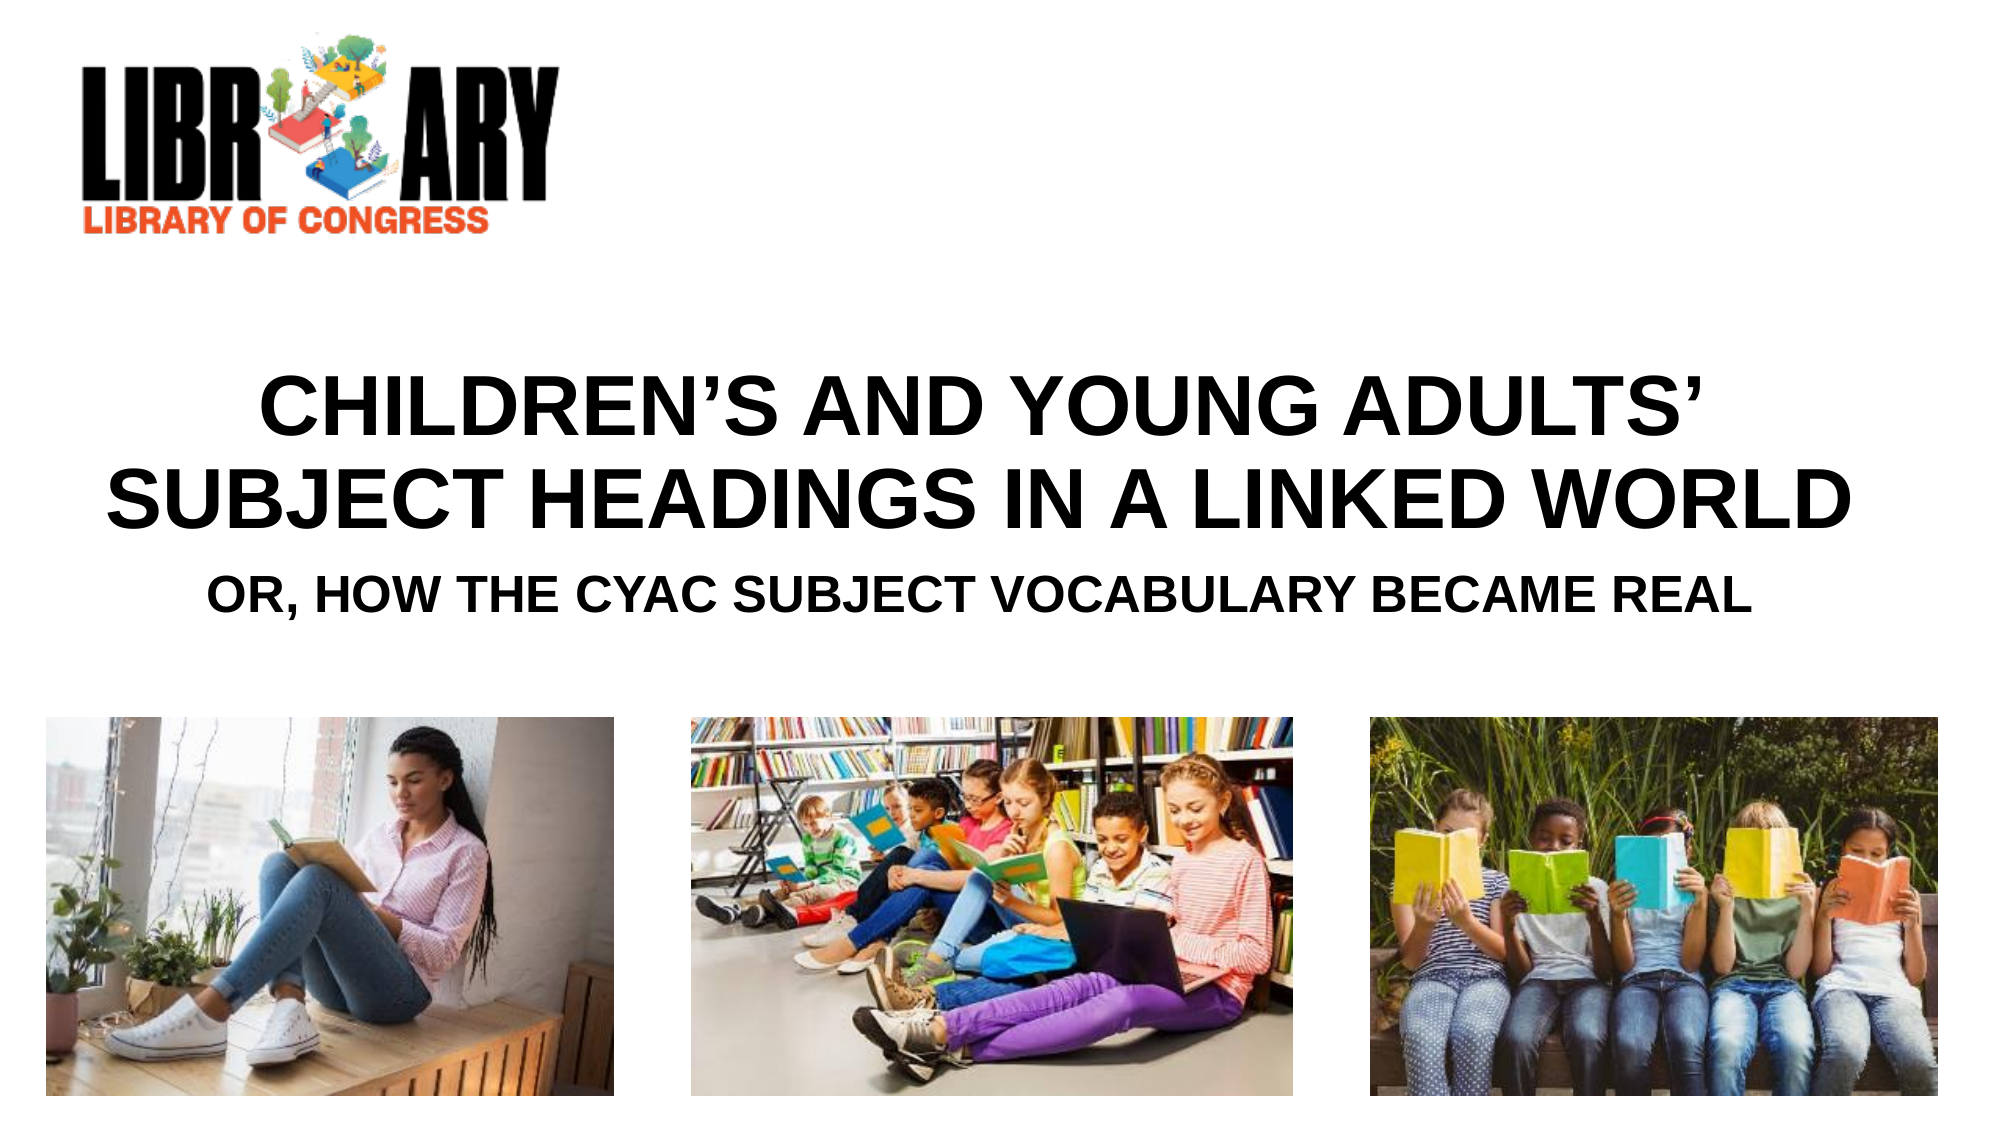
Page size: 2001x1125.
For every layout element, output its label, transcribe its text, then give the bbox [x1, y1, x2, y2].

subtitle CHILDREN’S AND YOUNG ADULTS’ SUBJECT HEADINGS IN A LINKED WORLD OR, HOW THE CYAC SUBJECT VOCABULARY BECAME REAL [46, 354, 1916, 641]
picture [1370, 717, 1938, 1096]
picture [691, 717, 1293, 1096]
picture [3, 0, 643, 279]
picture [46, 717, 614, 1096]
